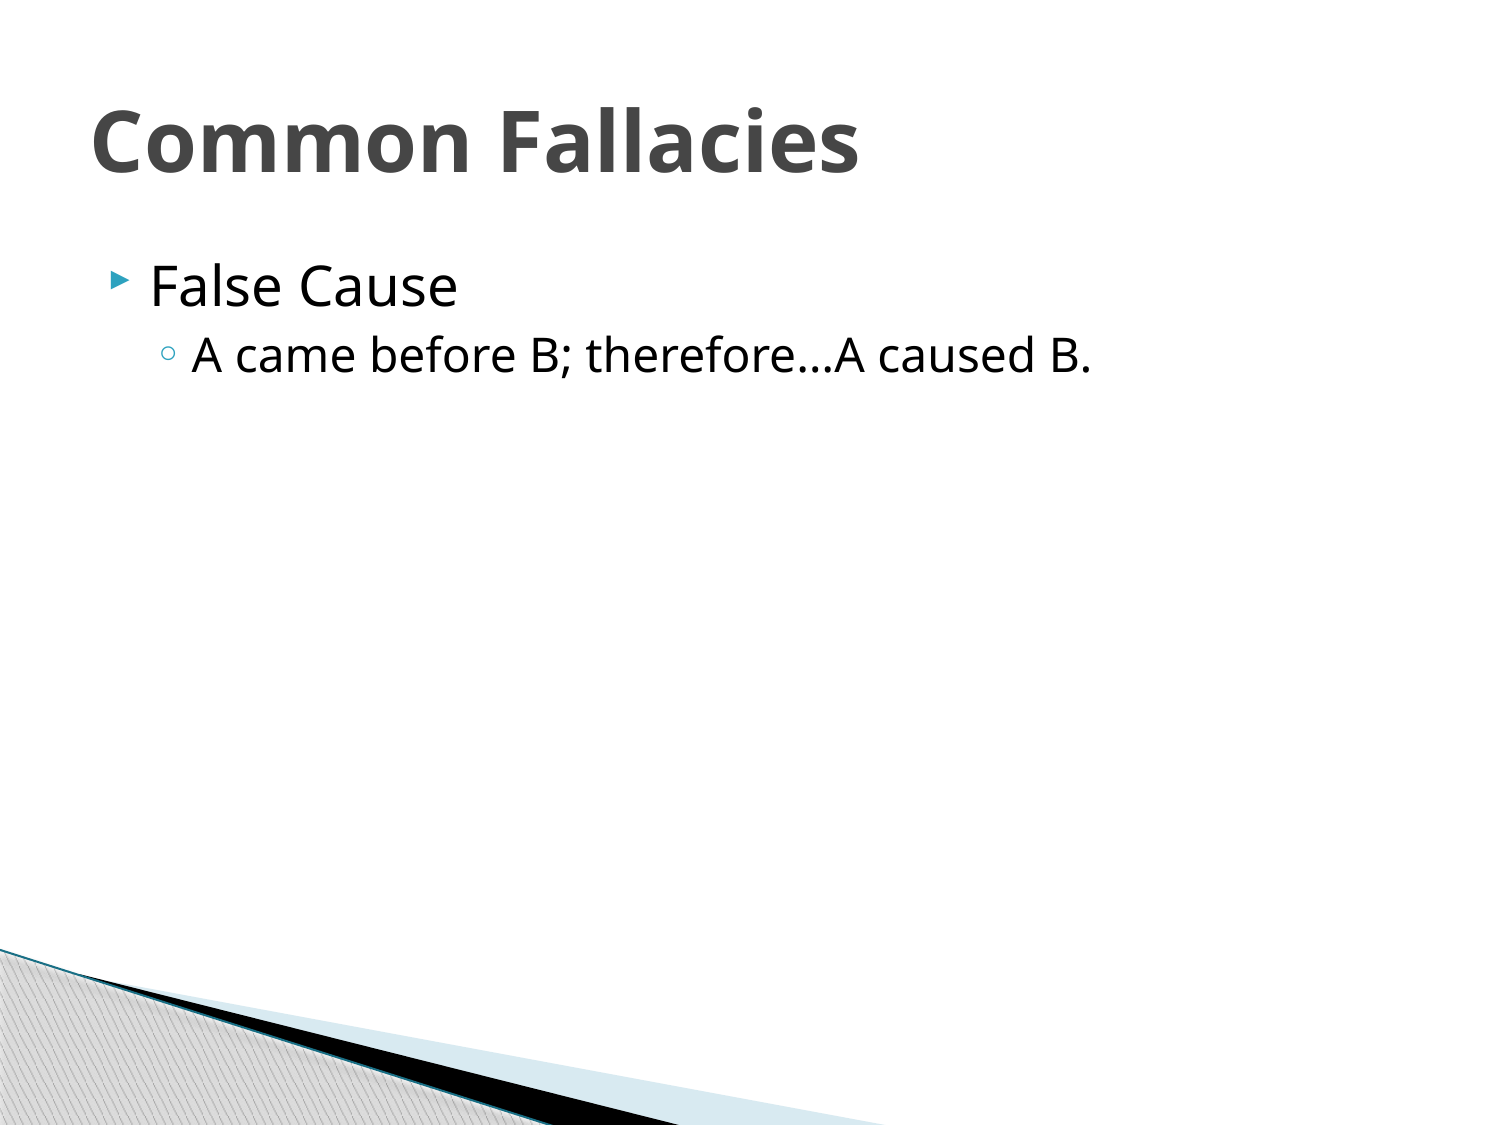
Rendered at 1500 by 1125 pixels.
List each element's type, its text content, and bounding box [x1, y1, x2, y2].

title Common Fallacies [75, 45, 1425, 233]
list False Cause A came before B; therefore…A caused B. [75, 243, 1425, 986]
